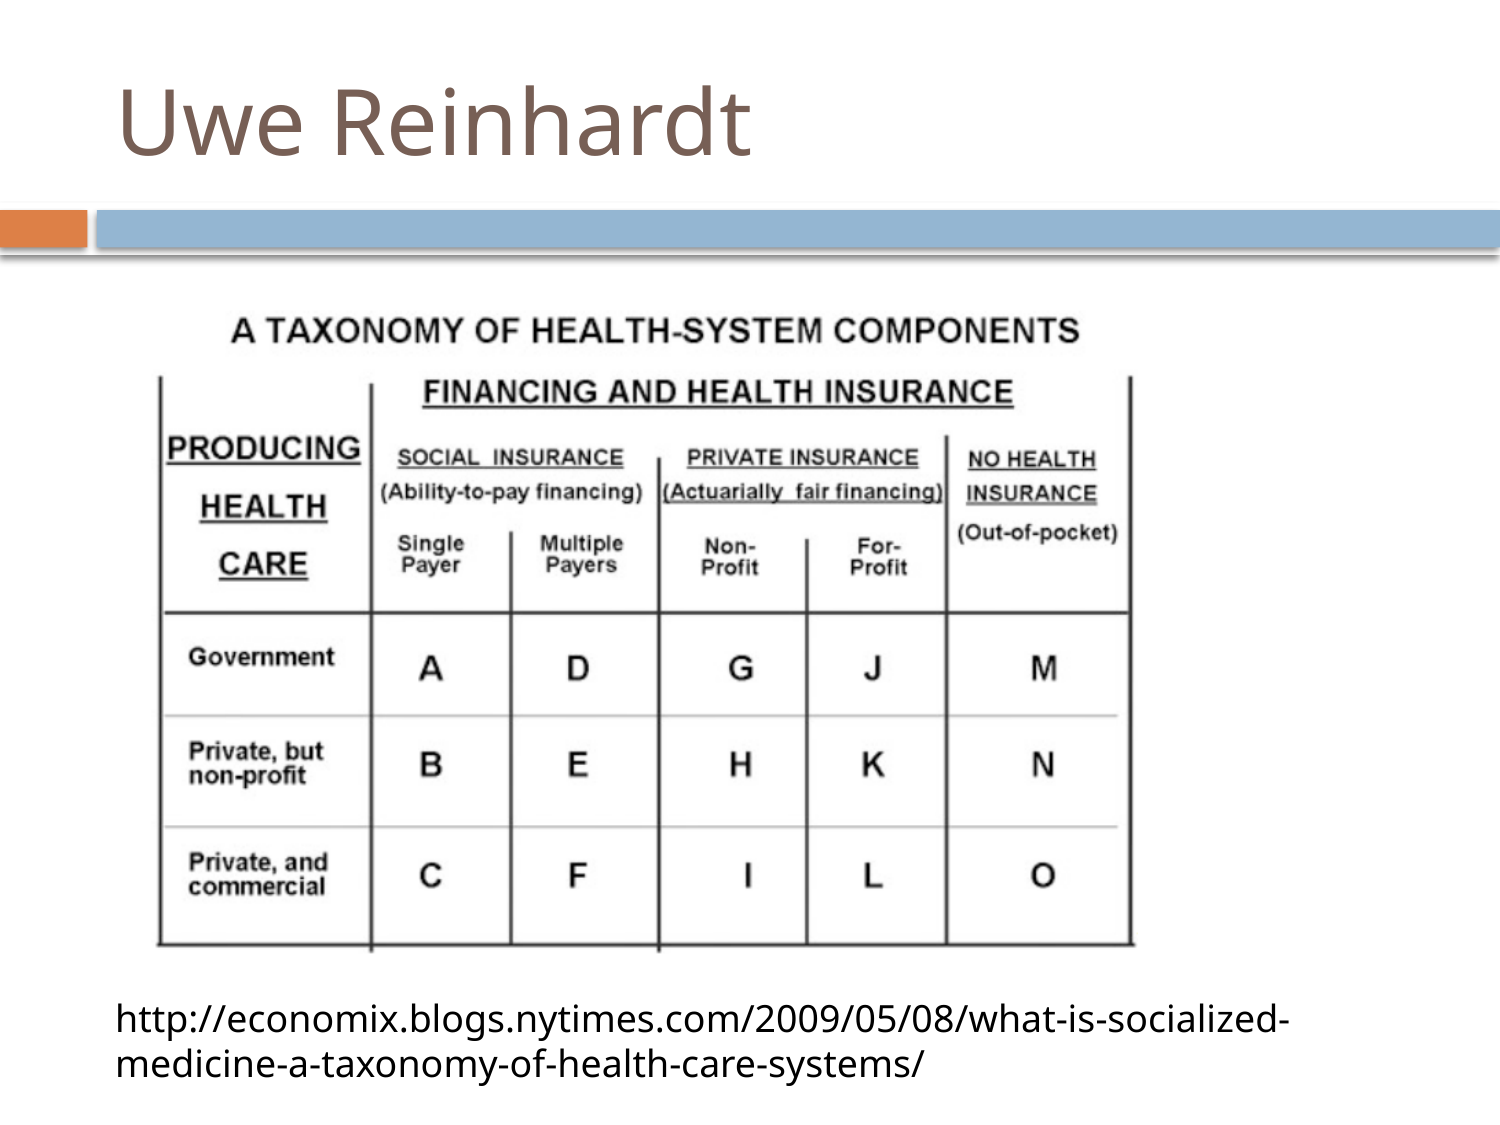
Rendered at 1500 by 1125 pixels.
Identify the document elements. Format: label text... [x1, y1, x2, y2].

text_box http://economix.blogs.nytimes.com/2009/05/08/what-is-socialized-medicine-a-taxonomy-of-health-care-systems/ [100, 987, 1438, 1093]
picture [134, 292, 1138, 959]
title Uwe Reinhardt [100, 37, 1438, 200]
